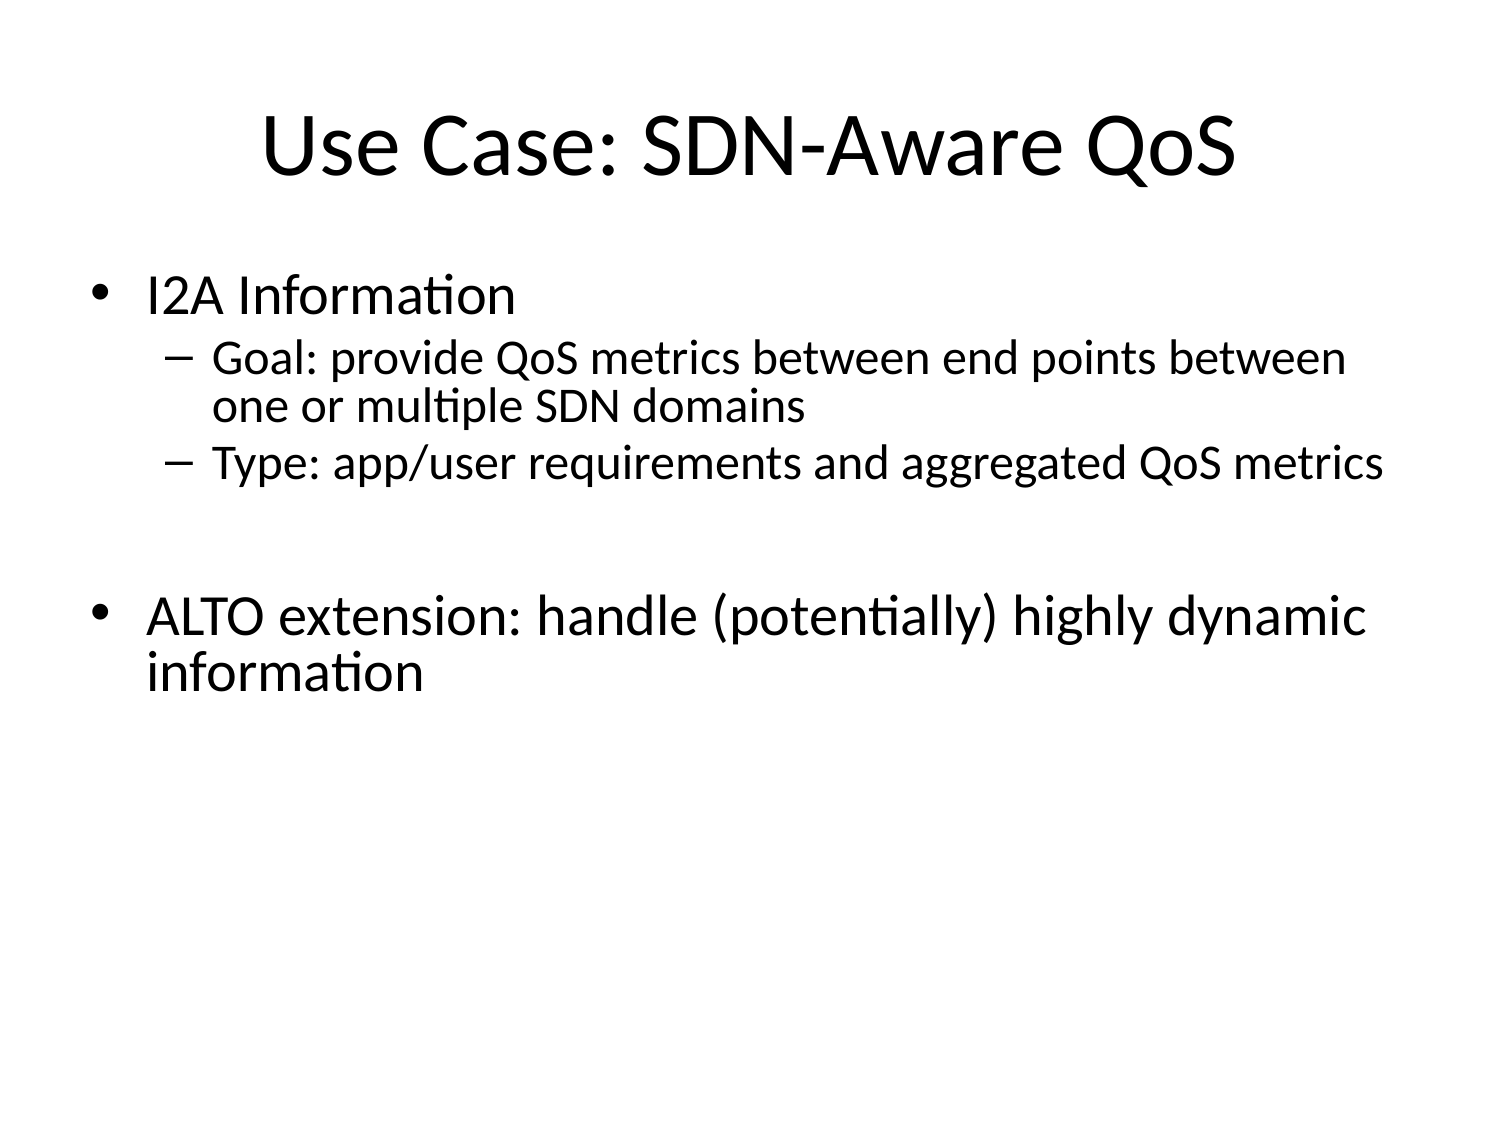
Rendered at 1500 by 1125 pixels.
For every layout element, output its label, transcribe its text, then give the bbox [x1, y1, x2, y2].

title Use Case: SDN-Aware QoS [29, 45, 1471, 233]
list I2A Information Goal: provide QoS metrics between end points between one or multiple SDN domains Type: app/user requirements and aggregated QoS metrics ALTO extension: handle (potentially) highly dynamic information [75, 262, 1425, 1059]
